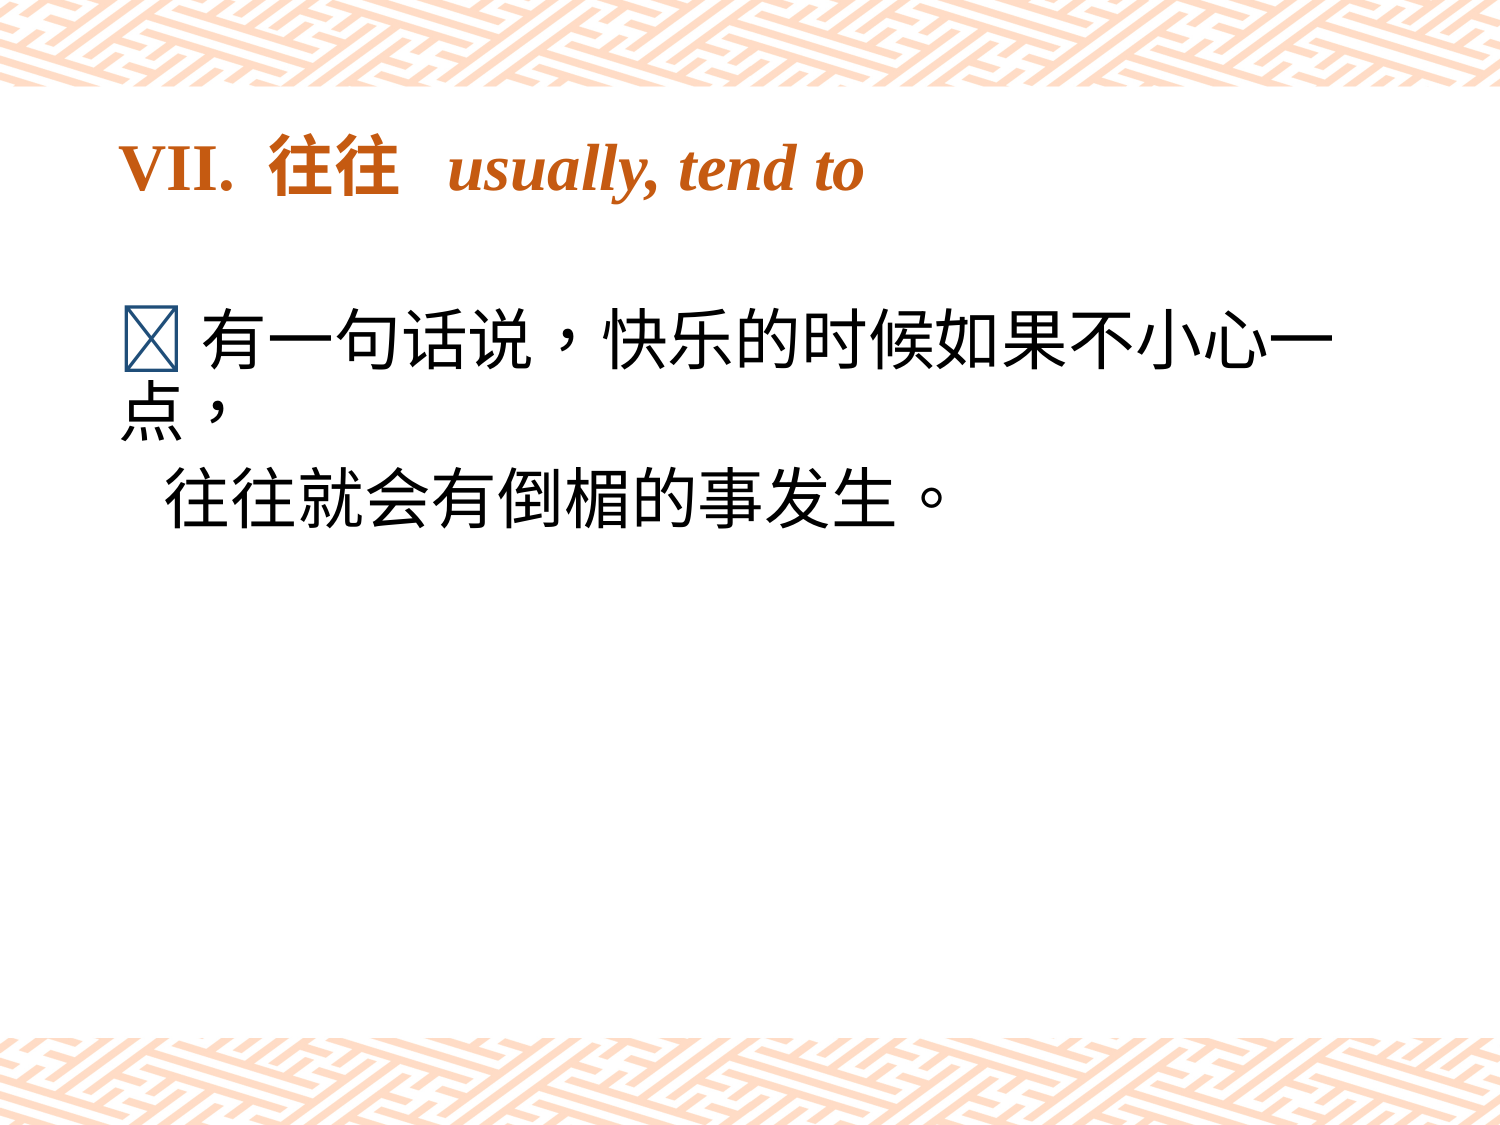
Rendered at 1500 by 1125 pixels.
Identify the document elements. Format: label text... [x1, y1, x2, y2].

title VII. 往往 usually, tend to [103, 59, 1397, 278]
list 有一句话说，快乐的时候如果不小心一点， 往往就会有倒楣的事发生。 [103, 299, 1397, 1014]
picture [0, 0, 1500, 1125]
